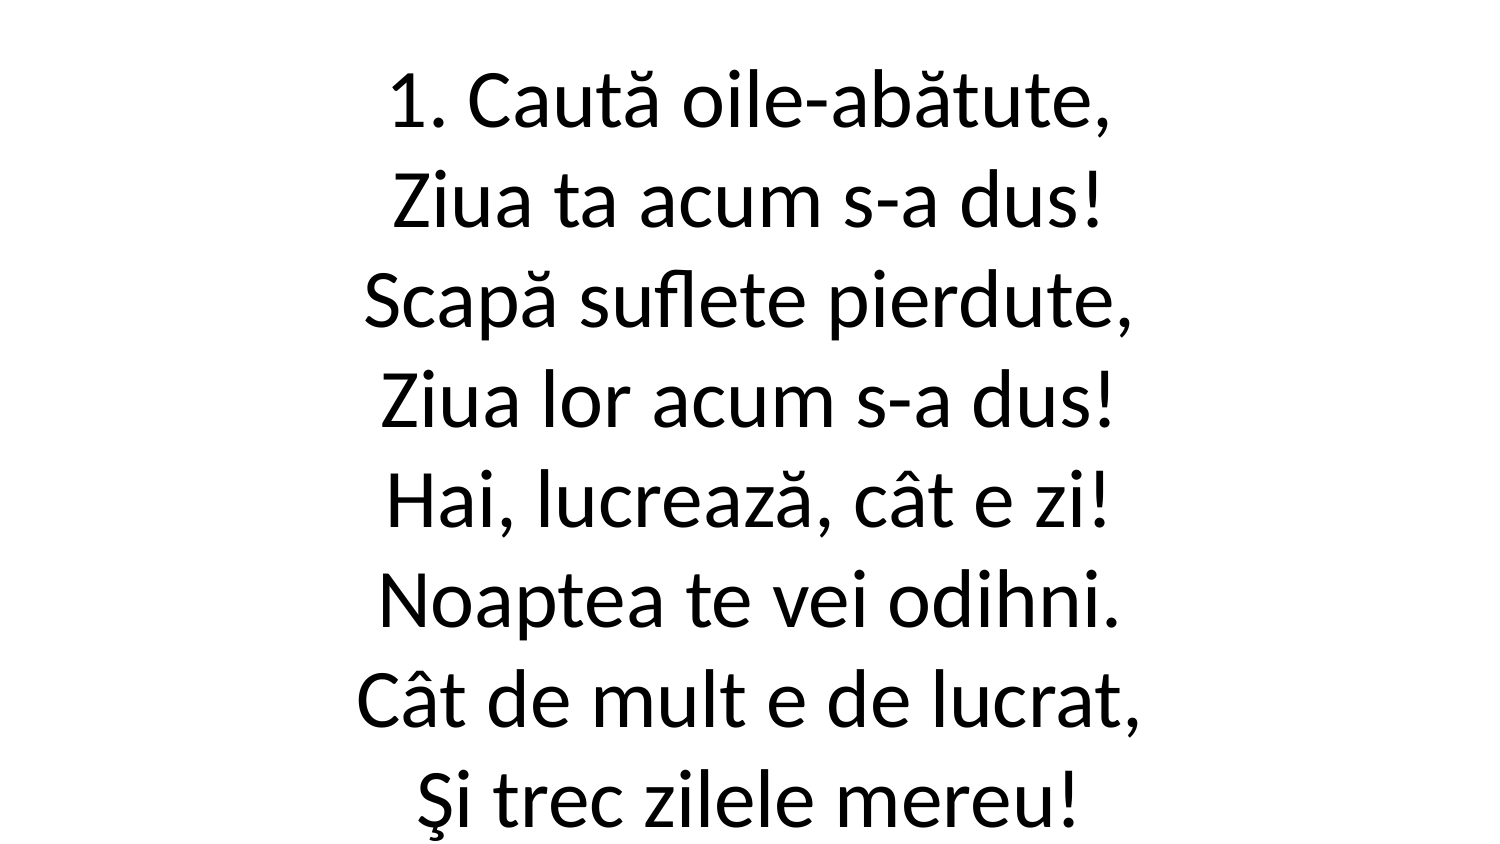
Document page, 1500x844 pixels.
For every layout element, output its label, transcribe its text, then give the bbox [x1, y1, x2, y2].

text_box 1. Caută oile-abătute, Ziua ta acum s-a dus! Scapă suflete pierdute, Ziua lor acum s-a dus! Hai, lucrează, cât e zi! Noaptea te vei odihni. Cât de mult e de lucrat, Şi trec zilele mereu! [341, 0, 1159, 844]
